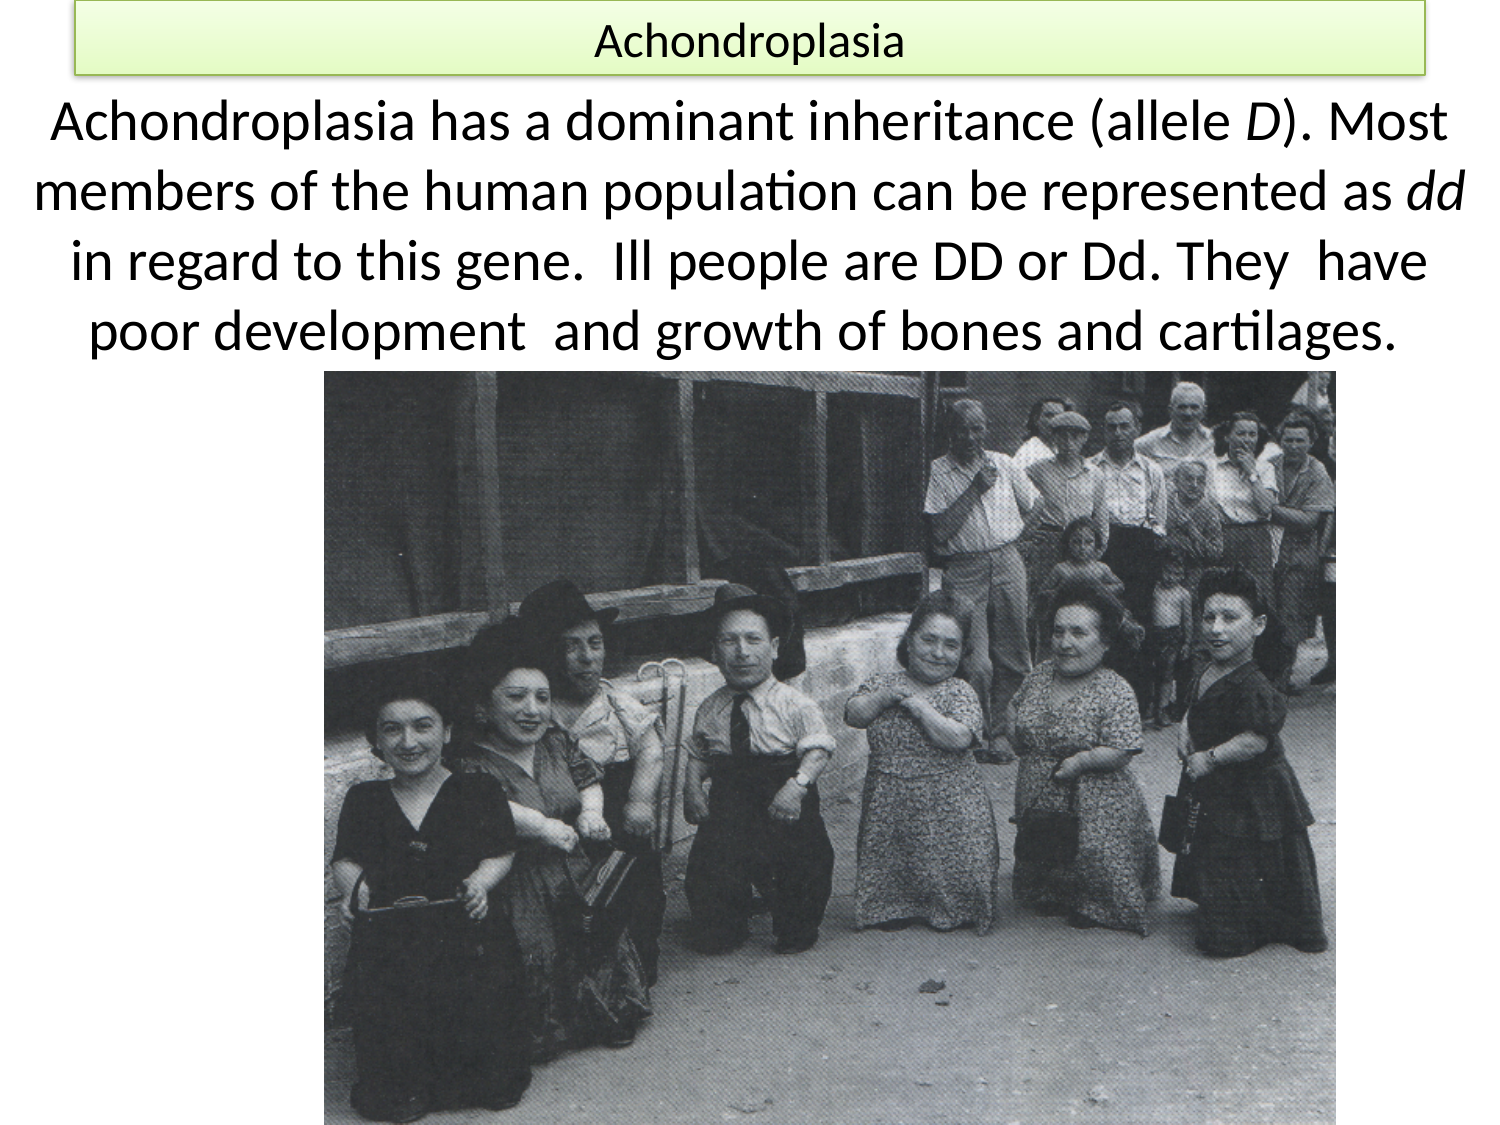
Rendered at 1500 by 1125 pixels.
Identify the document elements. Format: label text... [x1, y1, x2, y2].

title Achondroplasia [74, 0, 1426, 74]
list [324, 371, 1337, 1125]
text_box Achondroplasia has a dominant inheritance (allele D). Most members of the human population can be represented as dd in regard to this gene. Ill people are DD or Dd. They have poor development and growth of bones and cartilages. [0, 74, 1500, 370]
